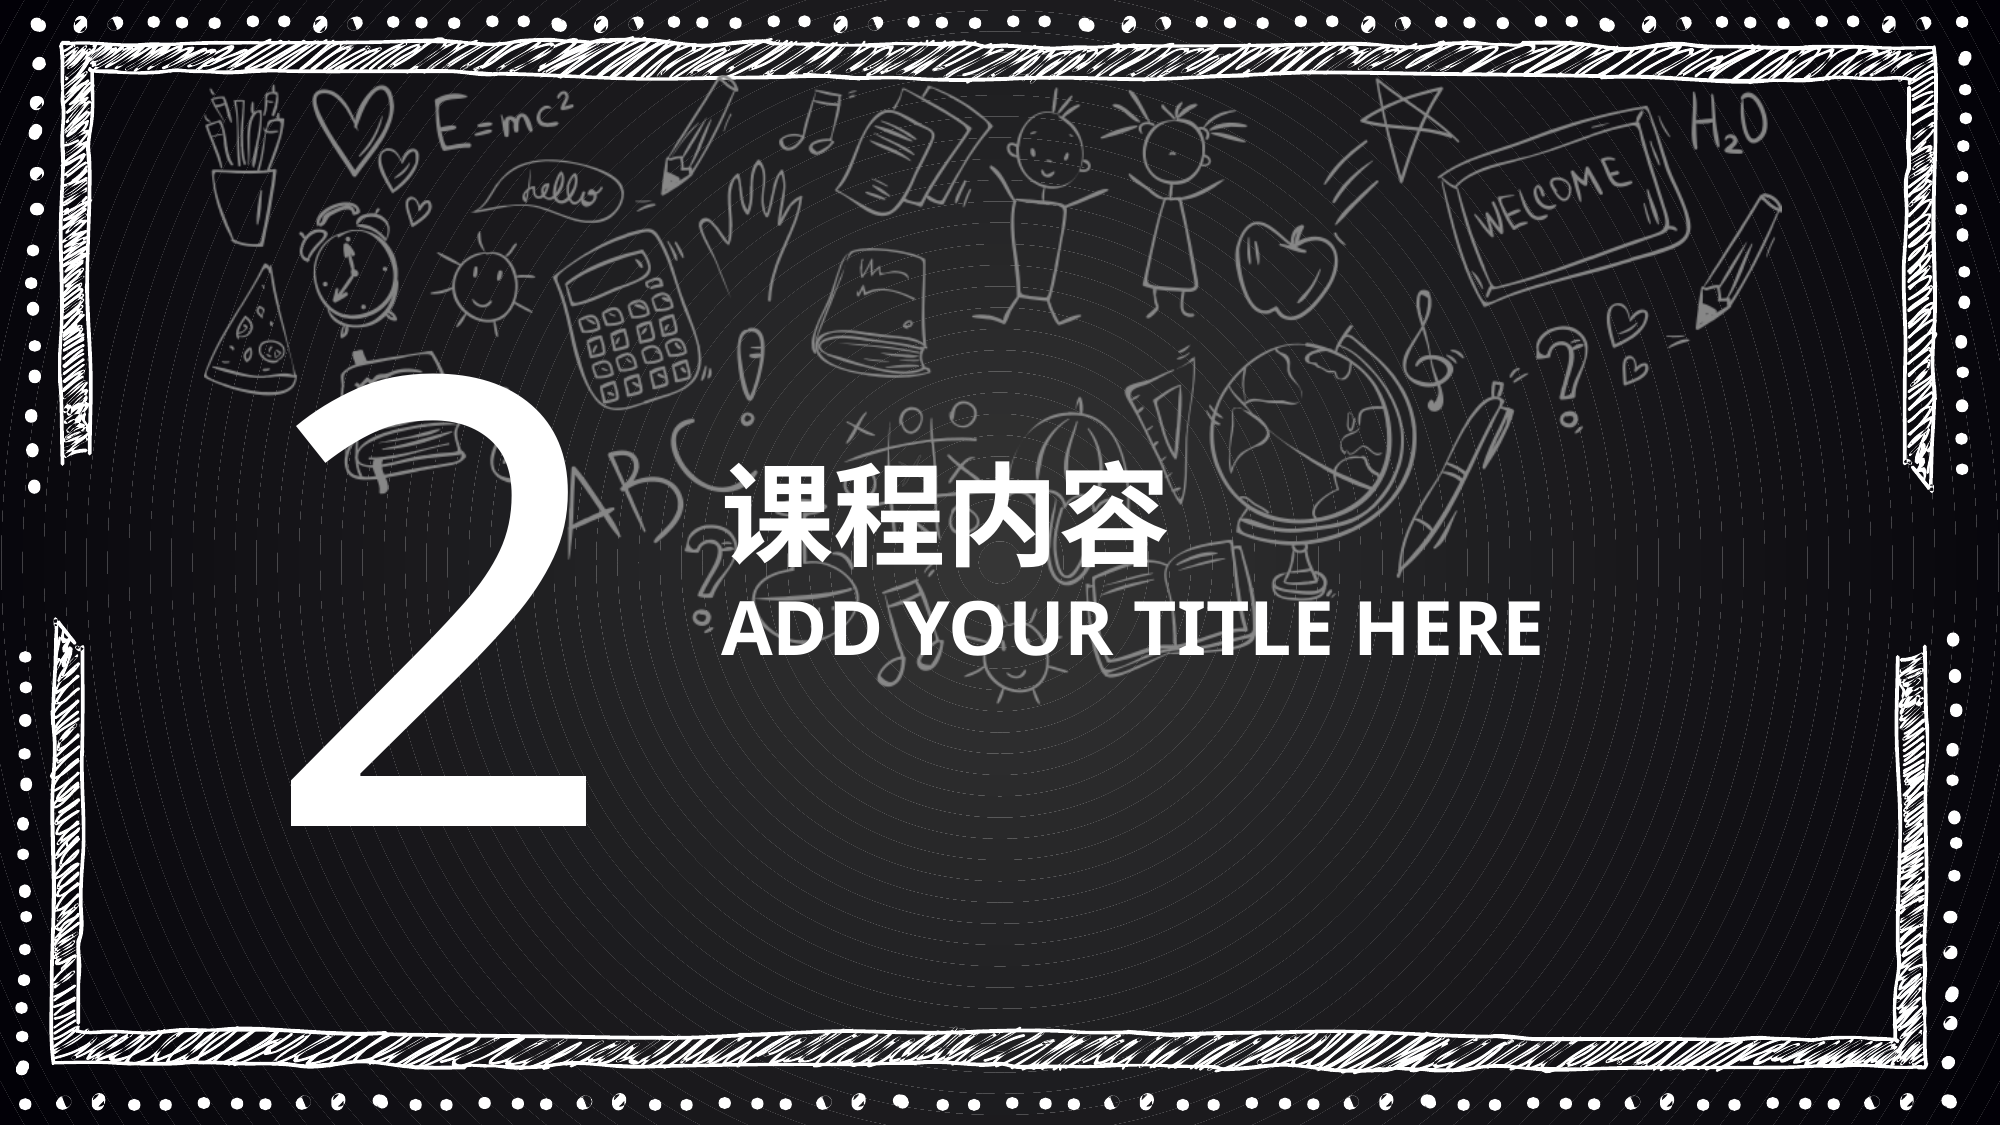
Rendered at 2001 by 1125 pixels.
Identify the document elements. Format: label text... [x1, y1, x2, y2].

text_box 2 [246, 705, 732, 959]
text_box 课程内容 ADD YOUR TITLE HERE [1782, 437, 2000, 678]
picture [204, 75, 1782, 705]
